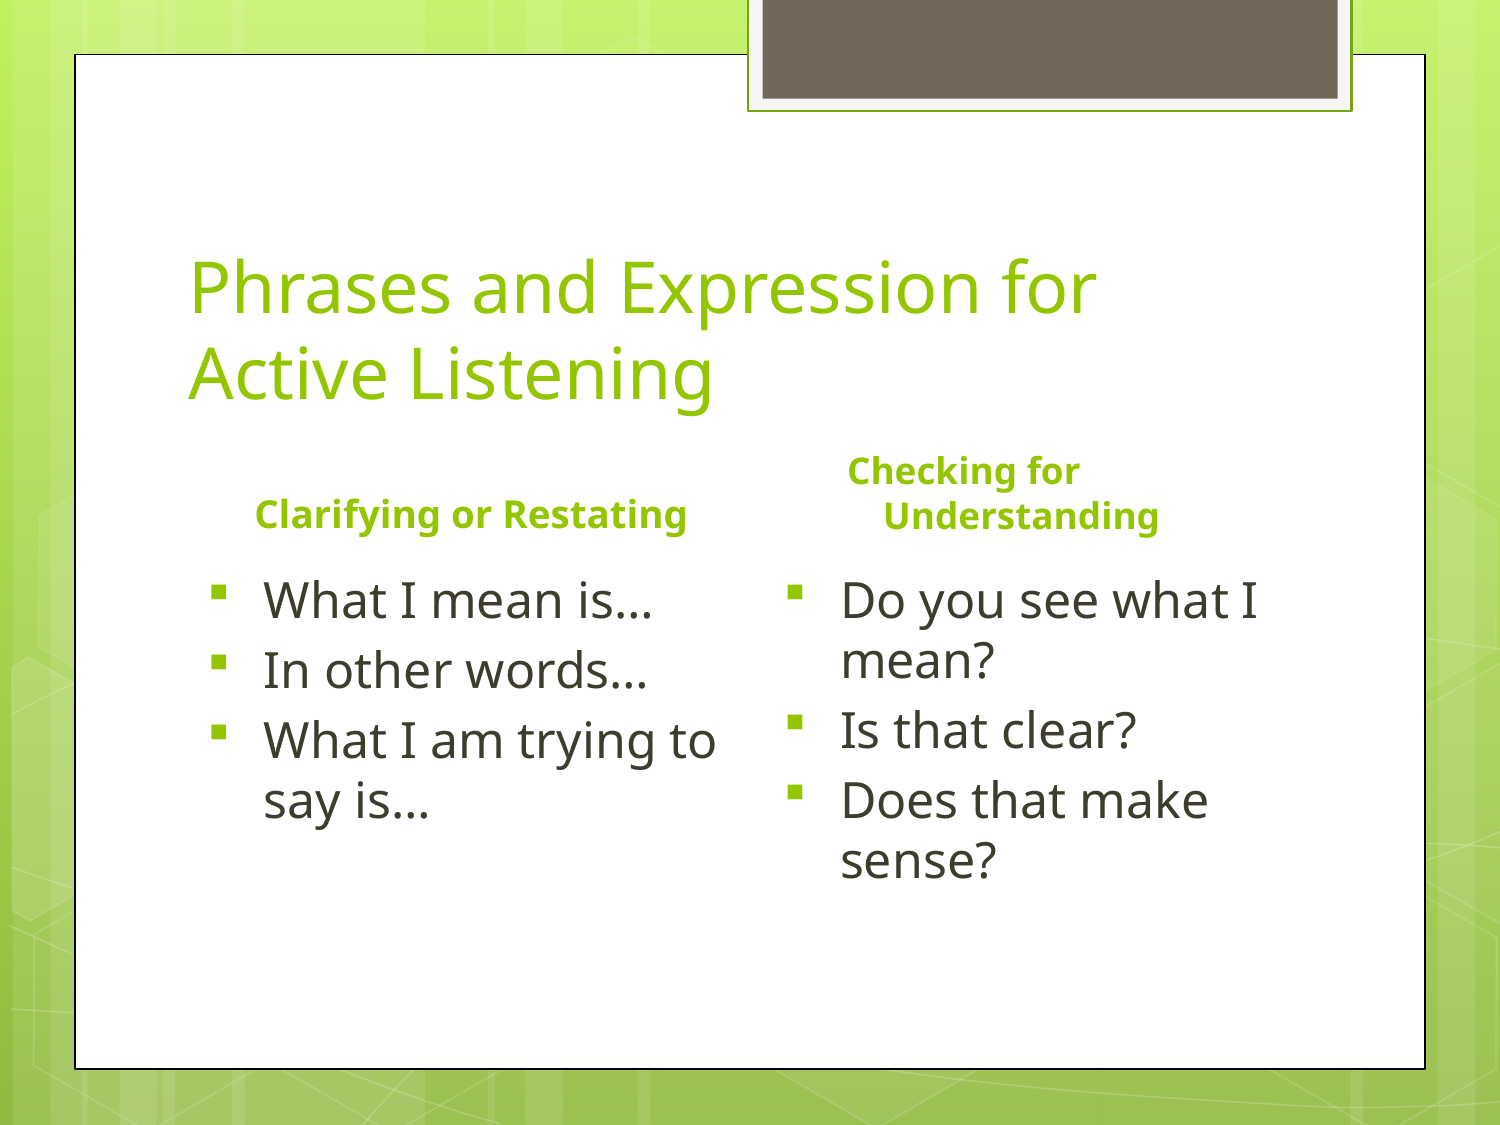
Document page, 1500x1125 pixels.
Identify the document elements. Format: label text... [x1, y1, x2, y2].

list Do you see what I mean? Is that clear? Does that make sense? [750, 561, 1311, 943]
list Clarifying or Restating [202, 439, 704, 544]
title Phrases and Expression for Active Listening [173, 234, 1327, 422]
list Checking for Understanding [796, 439, 1382, 544]
list What I mean is… In other words… What I am trying to say is… [173, 561, 735, 864]
